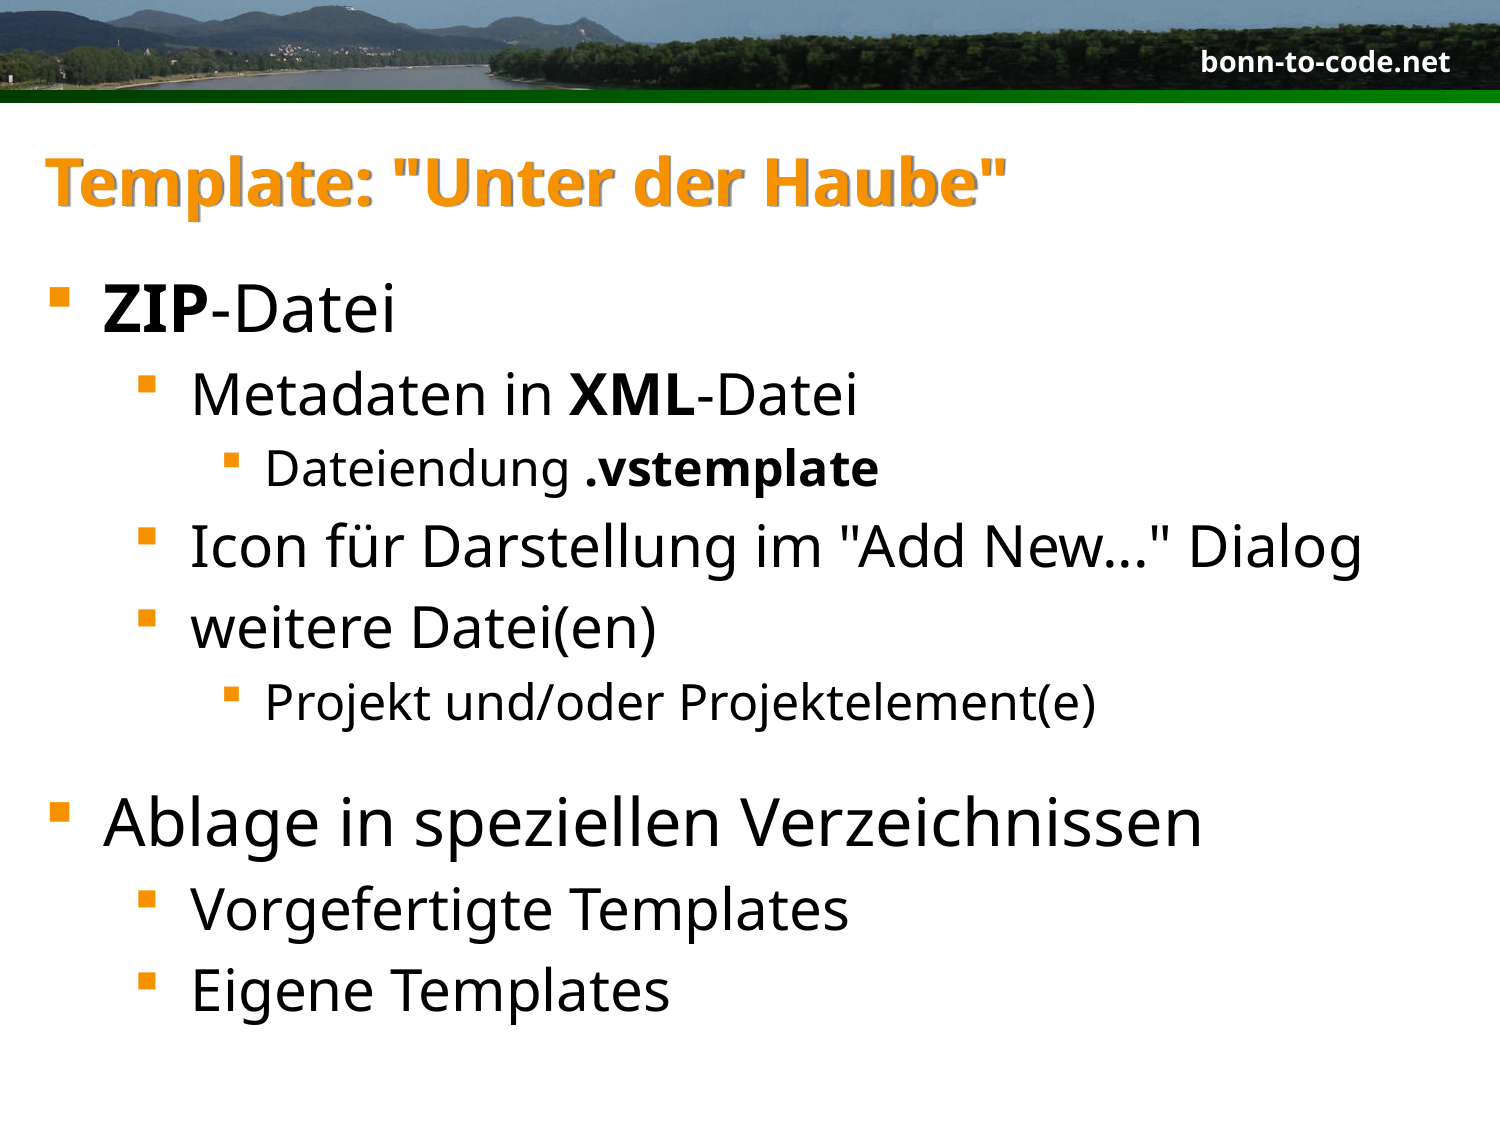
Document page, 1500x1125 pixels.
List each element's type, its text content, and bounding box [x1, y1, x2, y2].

list ZIP-Datei Metadaten in XML-Datei Dateiendung .vstemplate Icon für Darstellung im "Add New..." Dialog weitere Datei(en) Projekt und/oder Projektelement(e) Ablage in speziellen Verzeichnissen Vorgefertigte Templates Eigene Templates [29, 257, 1471, 1114]
picture [0, 0, 1500, 90]
title Template: "Unter der Haube" [29, 101, 1471, 257]
